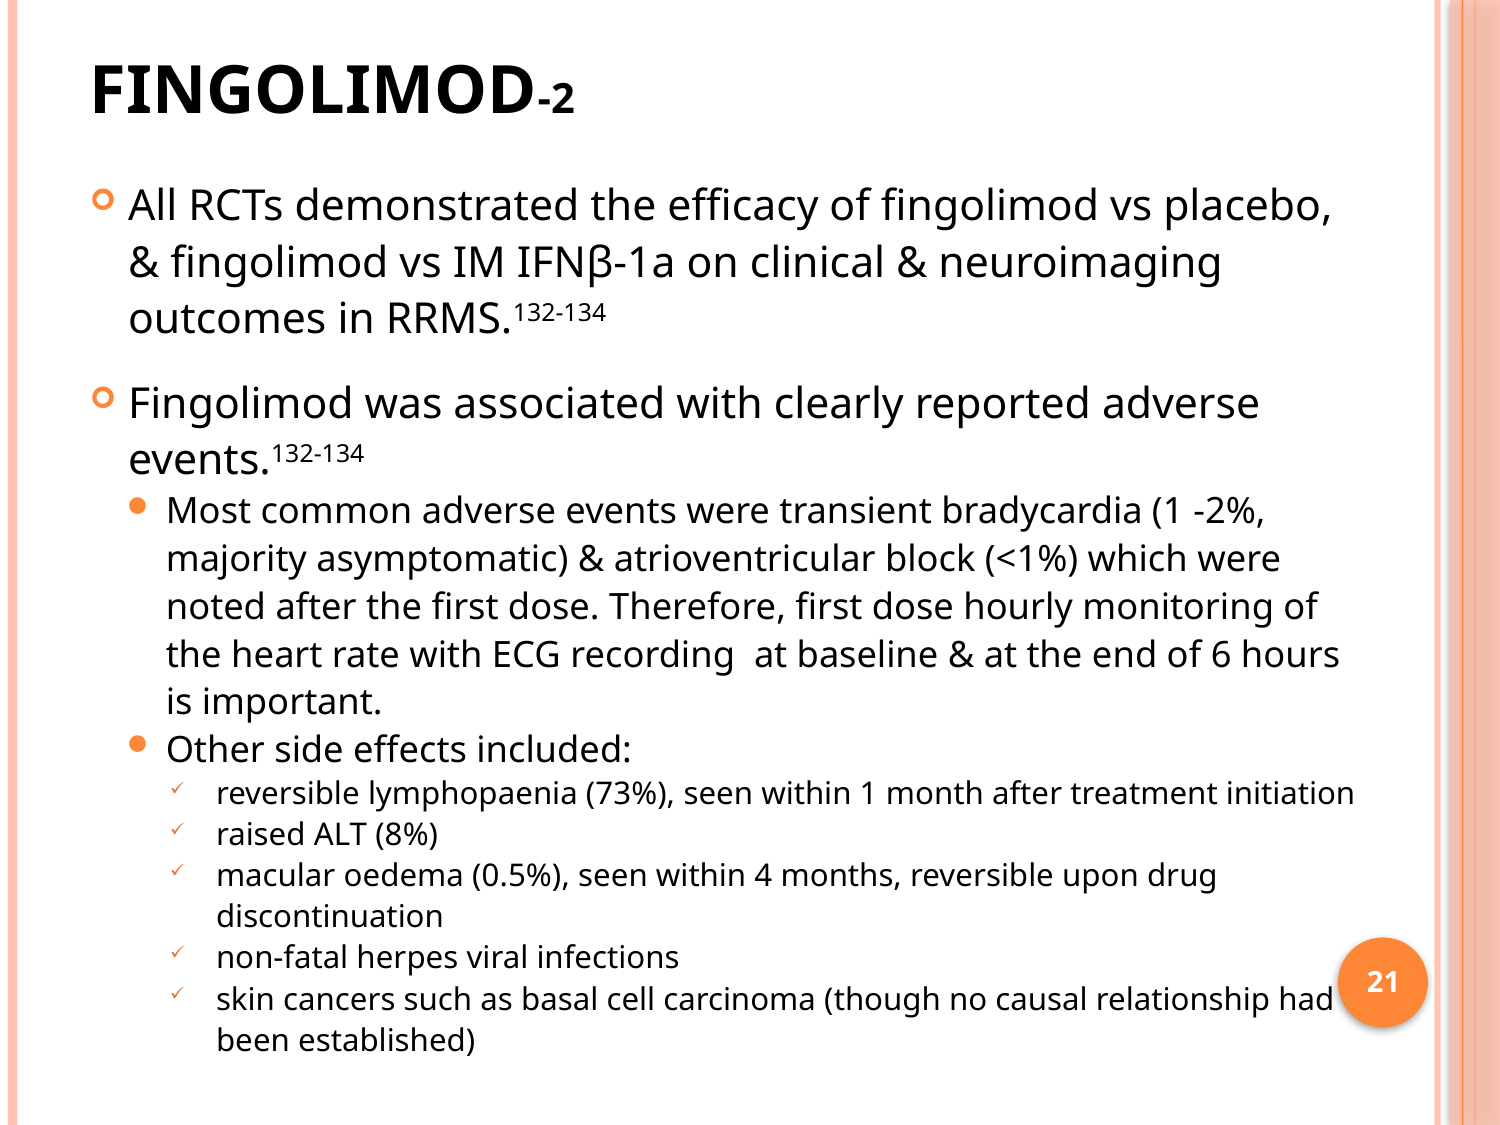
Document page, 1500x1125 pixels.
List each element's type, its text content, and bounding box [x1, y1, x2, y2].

list All RCTs demonstrated the efficacy of fingolimod vs placebo, & fingolimod vs IM IFNβ-1a on clinical & neuroimaging outcomes in RRMS.132-134 Fingolimod was associated with clearly reported adverse events.132-134 Most common adverse events were transient bradycardia (1 -2%, majority asymptomatic) & atrioventricular block (<1%) which were noted after the first dose. Therefore, first dose hourly monitoring of the heart rate with ECG recording at baseline & at the end of 6 hours is important. Other side effects included: reversible lymphopaenia (73%), seen within 1 month after treatment initiation raised ALT (8%) macular oedema (0.5%), seen within 4 months, reversible upon drug discontinuation non-fatal herpes viral infections skin cancers such as basal cell carcinoma (though no causal relationship had been established) [75, 165, 1379, 1090]
title Fingolimod-2 [75, 16, 1300, 135]
slide_number 21 [1333, 940, 1434, 1027]
